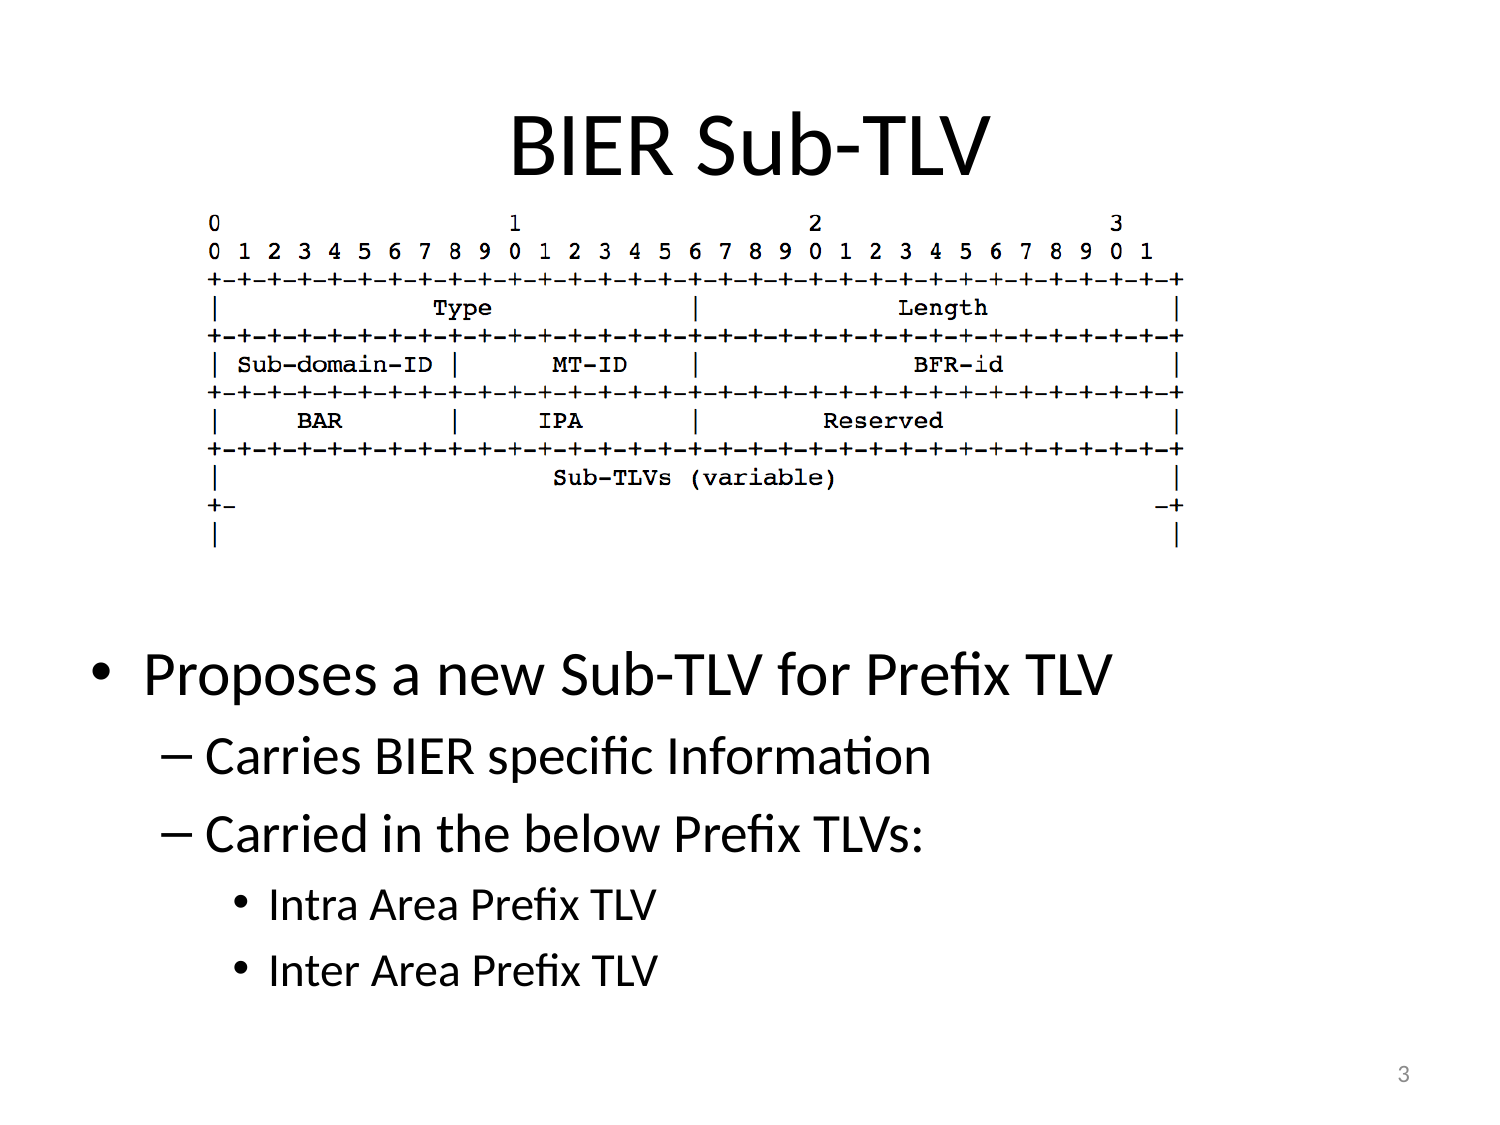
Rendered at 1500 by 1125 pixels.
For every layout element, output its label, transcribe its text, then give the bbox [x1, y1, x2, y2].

title BIER Sub-TLV [75, 45, 1425, 233]
slide_number 3 [1074, 1042, 1425, 1103]
picture [124, 183, 1277, 588]
list Proposes a new Sub-TLV for Prefix TLV Carries BIER specific Information Carried in the below Prefix TLVs: Intra Area Prefix TLV Inter Area Prefix TLV [75, 624, 1425, 1005]
